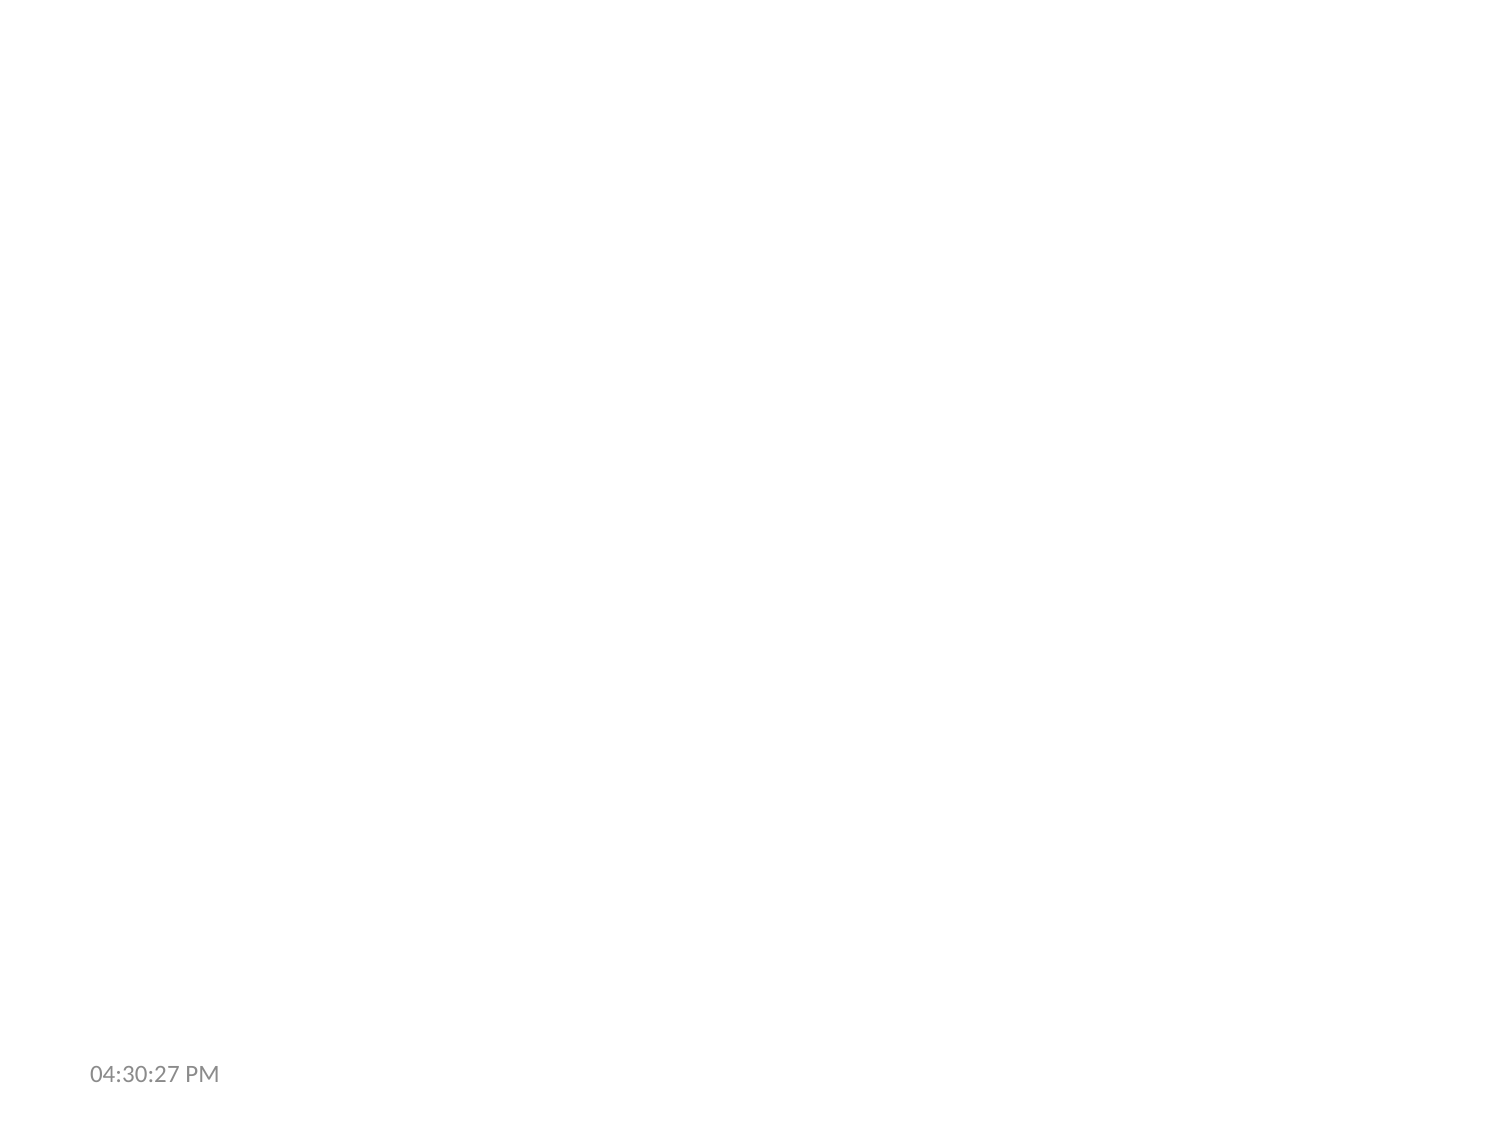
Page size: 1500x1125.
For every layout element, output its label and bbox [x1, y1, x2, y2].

slide_number [75, 1042, 425, 1103]
